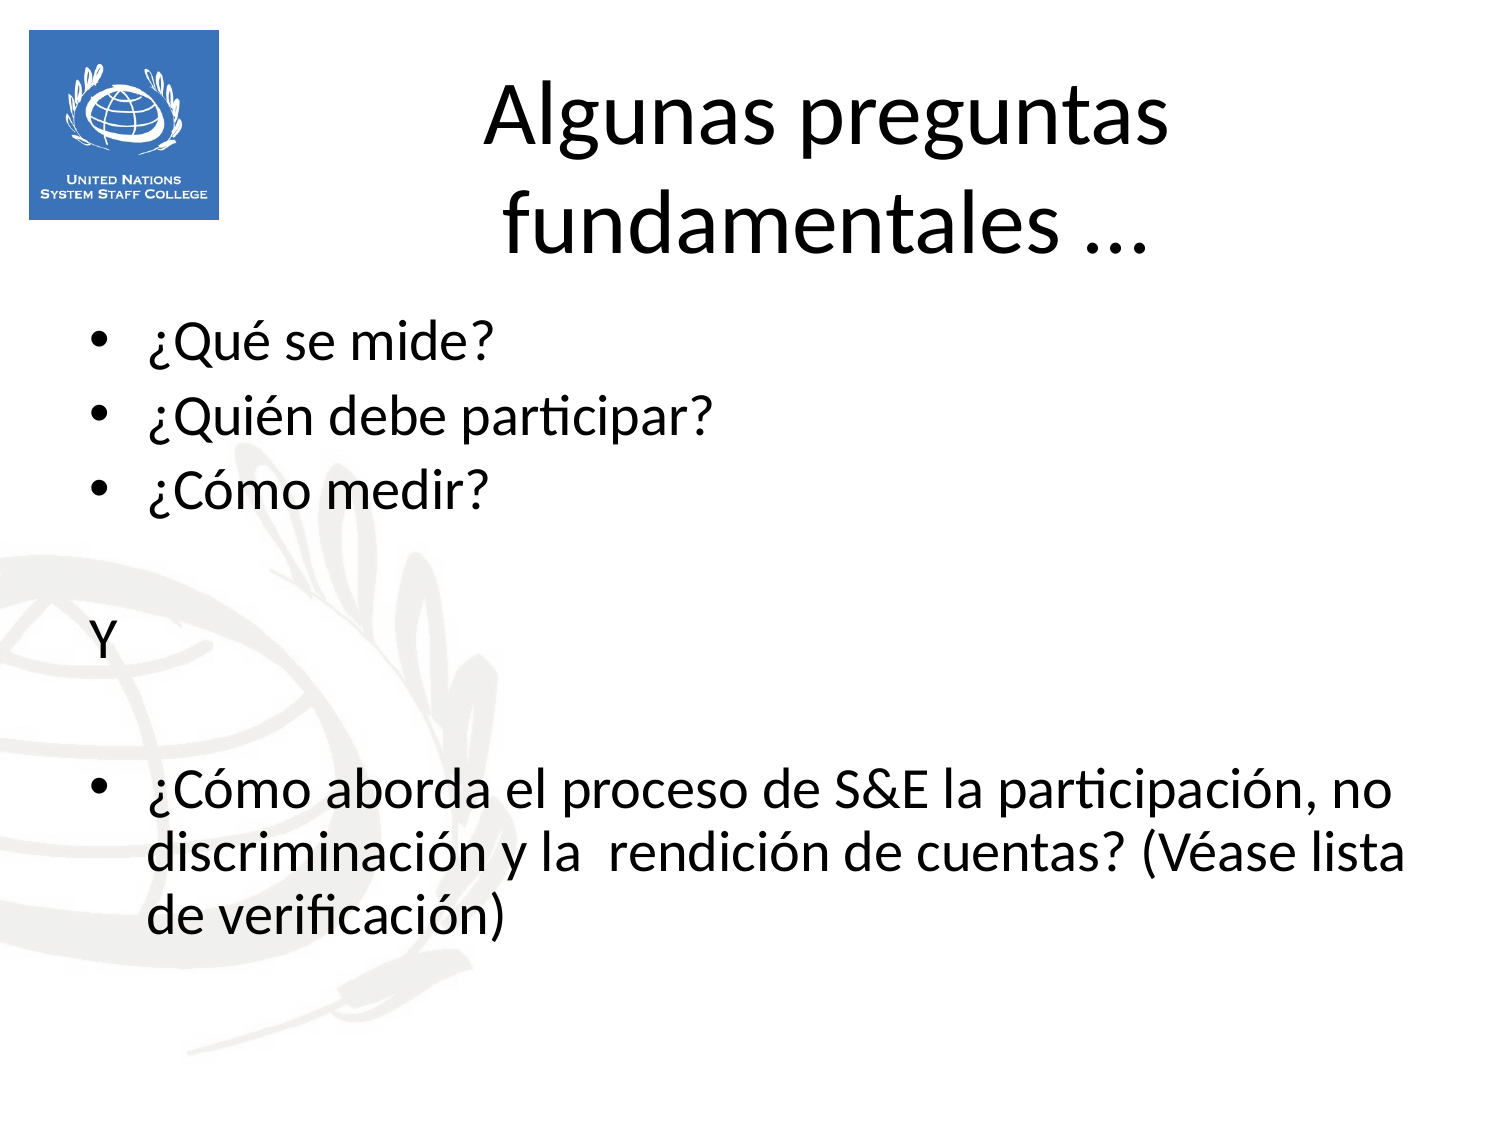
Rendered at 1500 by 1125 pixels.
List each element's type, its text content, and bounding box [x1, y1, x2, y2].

picture [29, 30, 219, 220]
text_box ¿Qué se mide? ¿Quién debe participar? ¿Cómo medir? Y ¿Cómo aborda el proceso de S&E la participación, no discriminación y la rendición de cuentas? (Véase lista de verificación) [74, 302, 1425, 1045]
text_box Algunas preguntas fundamentales ... [230, 45, 1425, 233]
